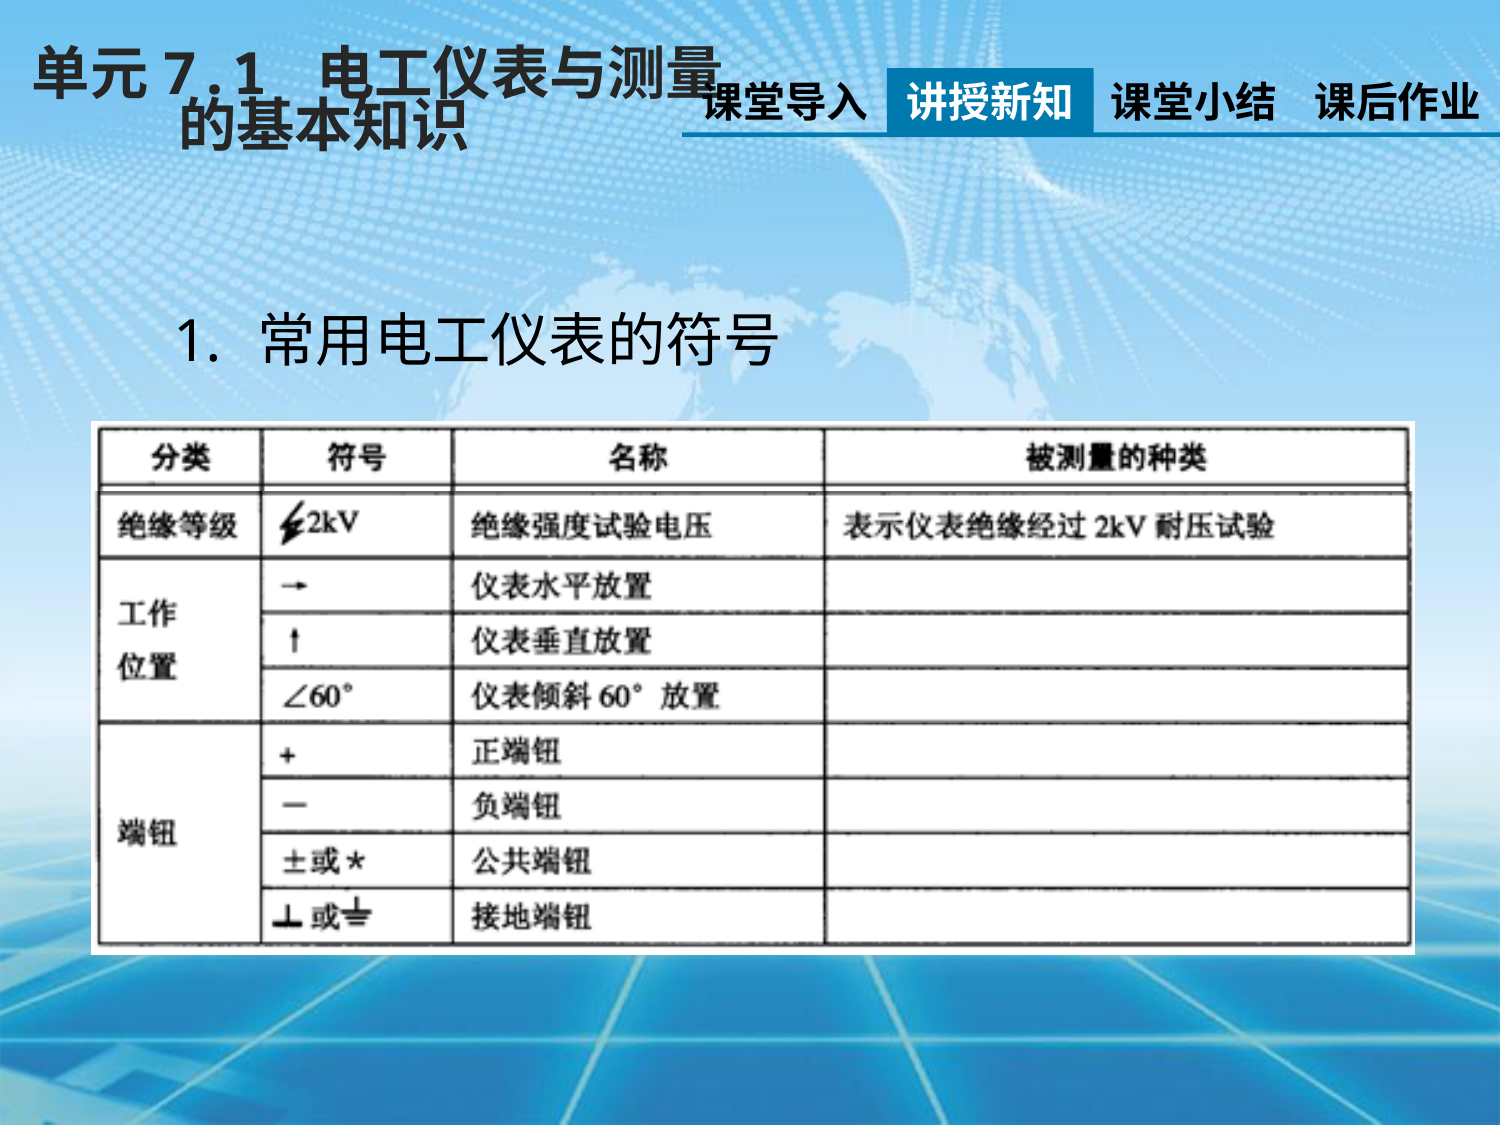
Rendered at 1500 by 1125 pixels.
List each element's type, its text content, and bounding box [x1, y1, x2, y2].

text_box 常用电工仪表的符号 [158, 955, 1368, 994]
text_box 常用电工仪表的符号 [158, 295, 1368, 421]
picture [0, 0, 1500, 1125]
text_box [16, 46, 1500, 168]
